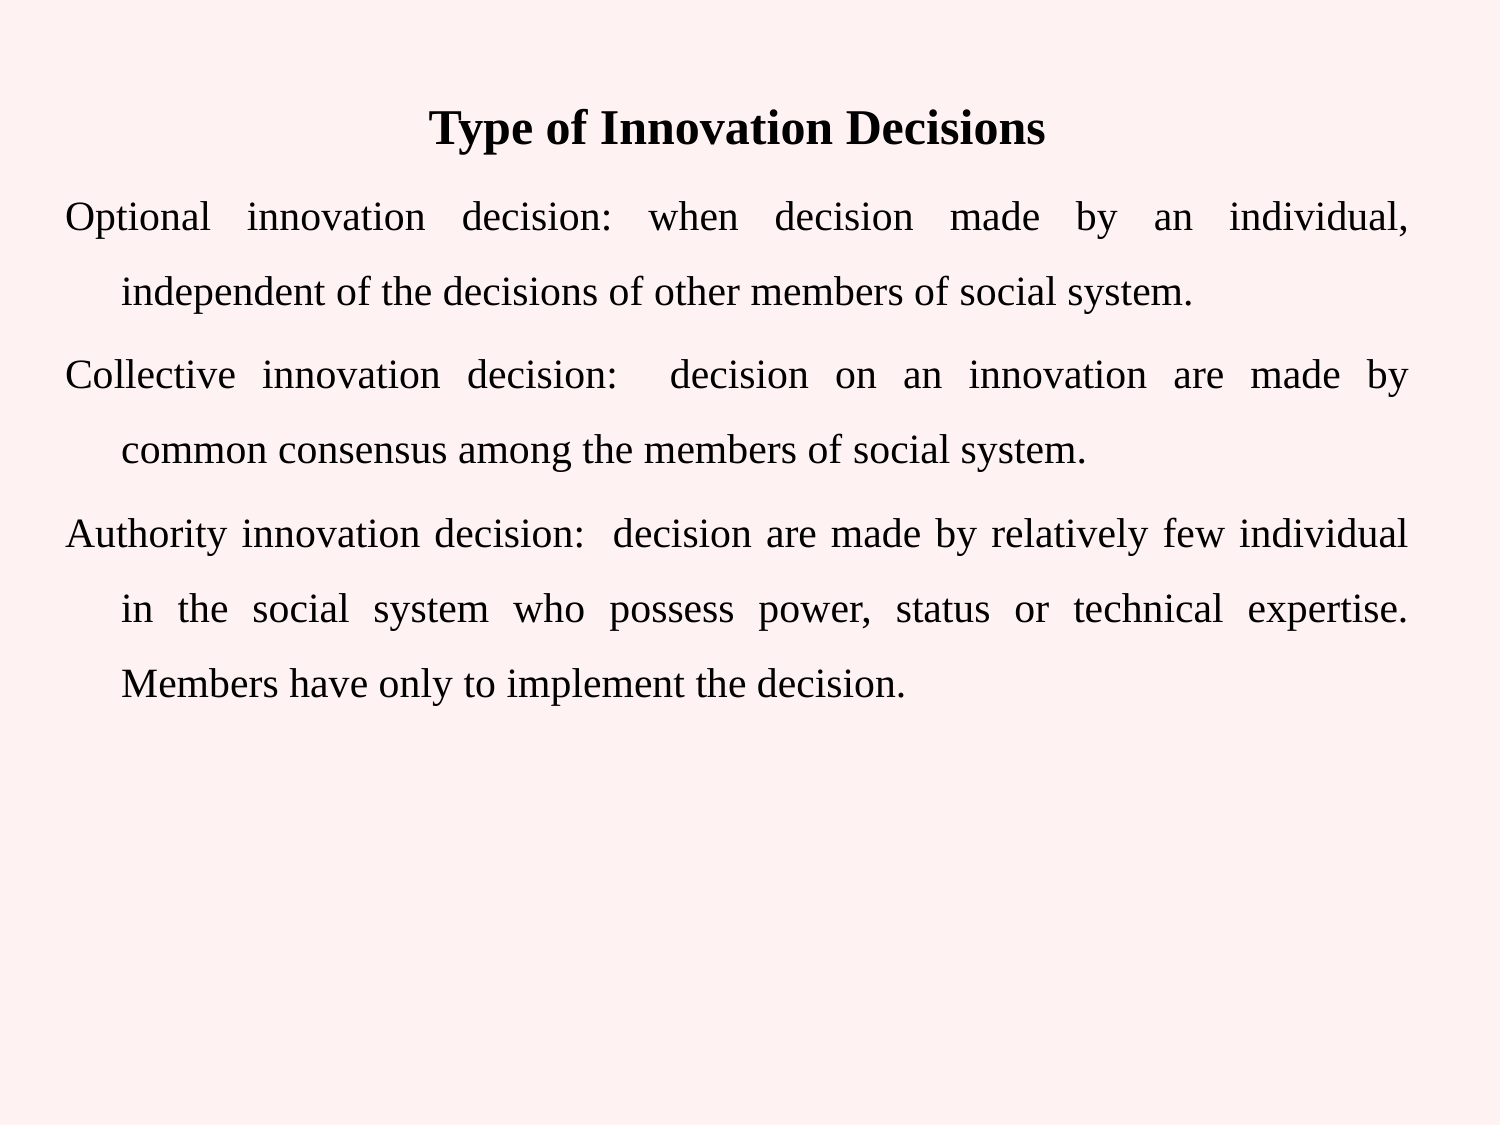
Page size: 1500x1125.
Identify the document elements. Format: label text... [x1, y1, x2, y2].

list Type of Innovation Decisions Optional innovation decision: when decision made by an individual, independent of the decisions of other members of social system. Collective innovation decision: decision on an innovation are made by common consensus among the members of social system. Authority innovation decision: decision are made by relatively few individual in the social system who possess power, status or technical expertise. Members have only to implement the decision. [50, 87, 1425, 1005]
